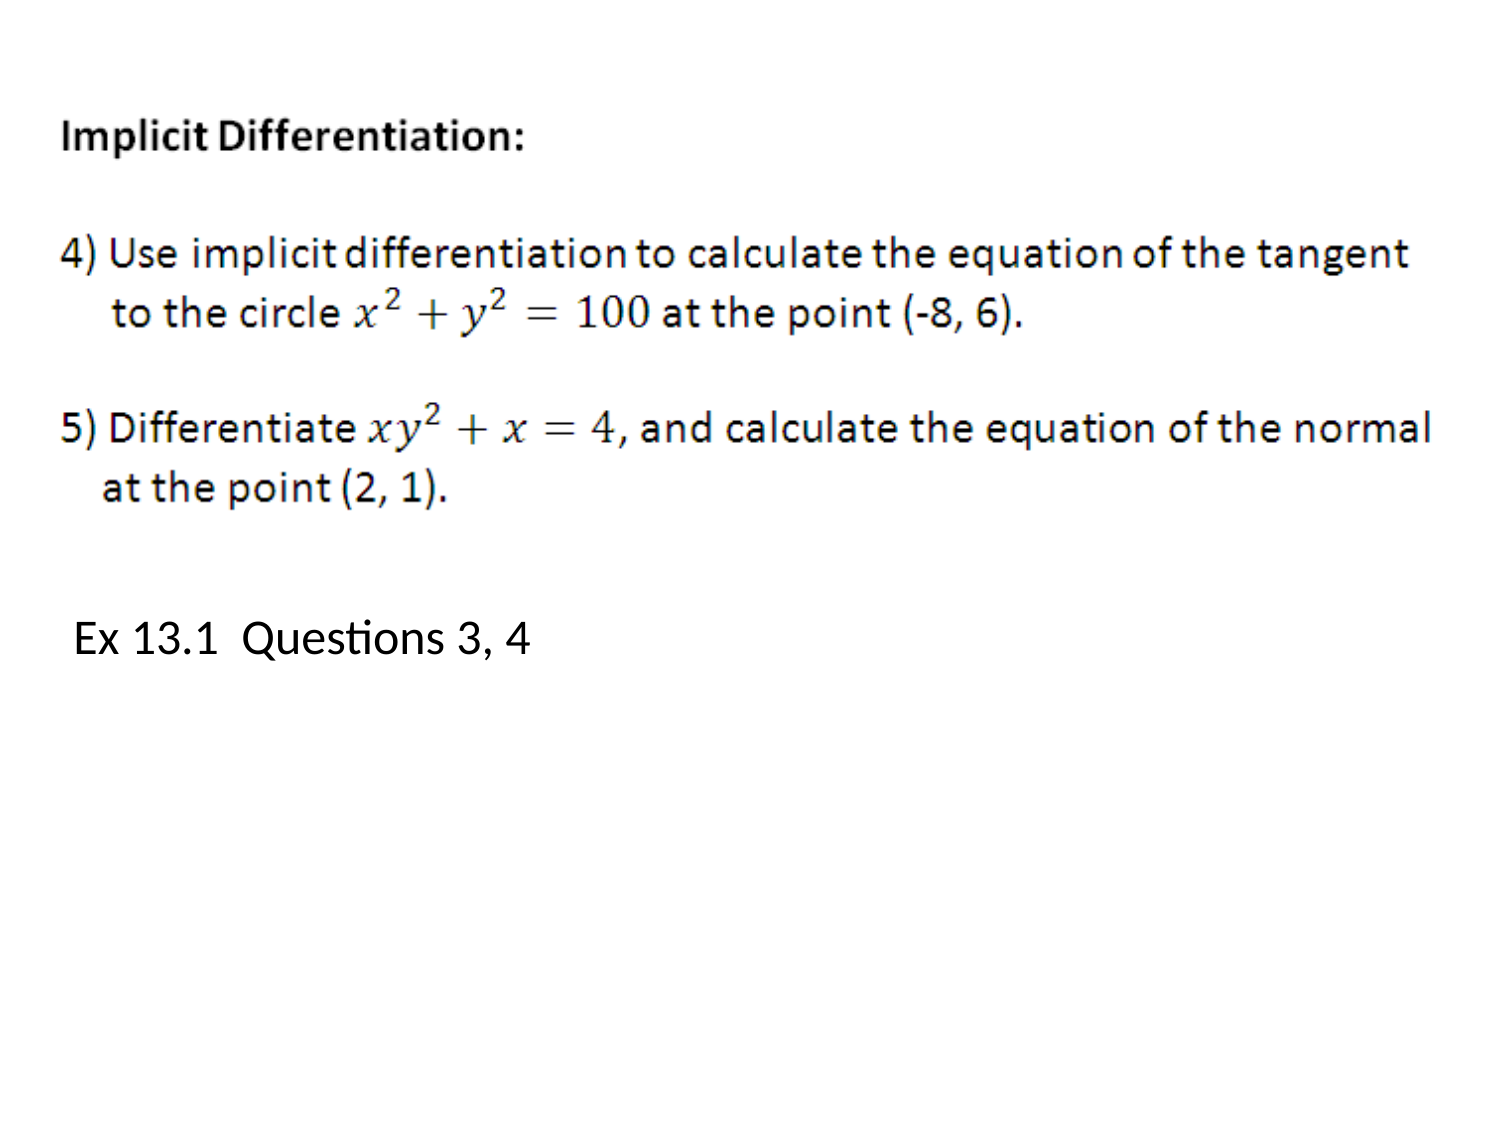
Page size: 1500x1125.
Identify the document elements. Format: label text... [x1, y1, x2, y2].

text_box Ex 13.1 Questions 3, 4 [58, 597, 551, 673]
picture [46, 105, 1447, 552]
